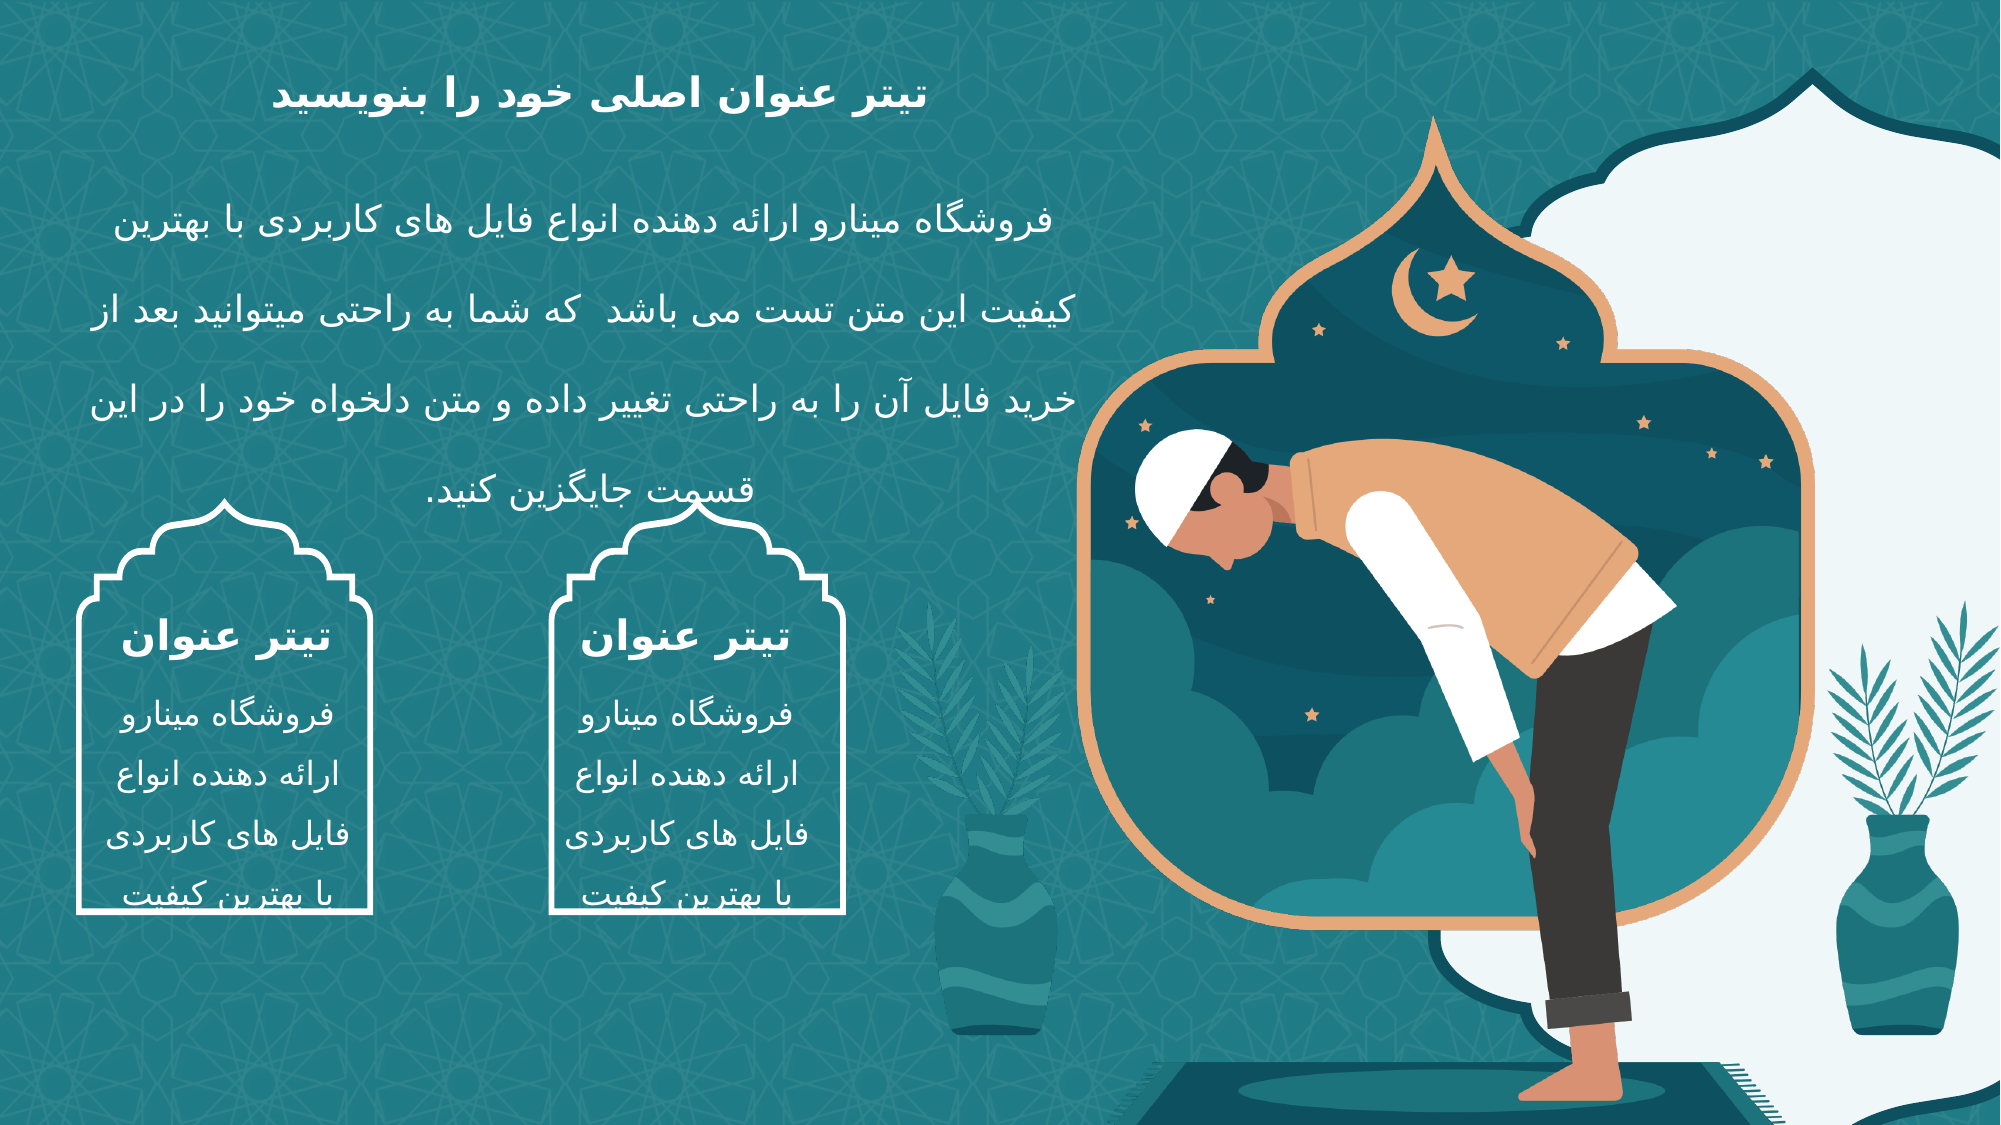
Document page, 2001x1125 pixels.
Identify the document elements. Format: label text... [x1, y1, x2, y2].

text_box تیتر عنوان [563, 576, 808, 665]
text_box [1761, 75, 1864, 114]
text_box [548, 596, 563, 665]
text_box [234, 517, 374, 916]
text_box فروشگاه مینارو ارائه دهنده انواع فایل های کاربردی با بهترین کیفیت این متن تست می باشد که شما به راحتی میتوانید بعد از خرید فایل آن را به راحتی تغییر داده و متن دلخواه خود را در این قسمت جایگزین کنید. [46, 142, 893, 517]
text_box فروشگاه مینارو ارائه دهنده انواع فایل های کاربردی با بهترین کیفیت [542, 665, 832, 920]
text_box تیتر عنوان [104, 576, 350, 665]
text_box [76, 517, 216, 916]
text_box [706, 517, 846, 916]
text_box فروشگاه مینارو ارائه دهنده انواع فایل های کاربردی با بهترین کیفیت [83, 665, 373, 920]
picture [893, 114, 2000, 1125]
text_box تیتر عنوان اصلی خود را بنویسید [173, 33, 1027, 124]
text_box [566, 517, 688, 576]
